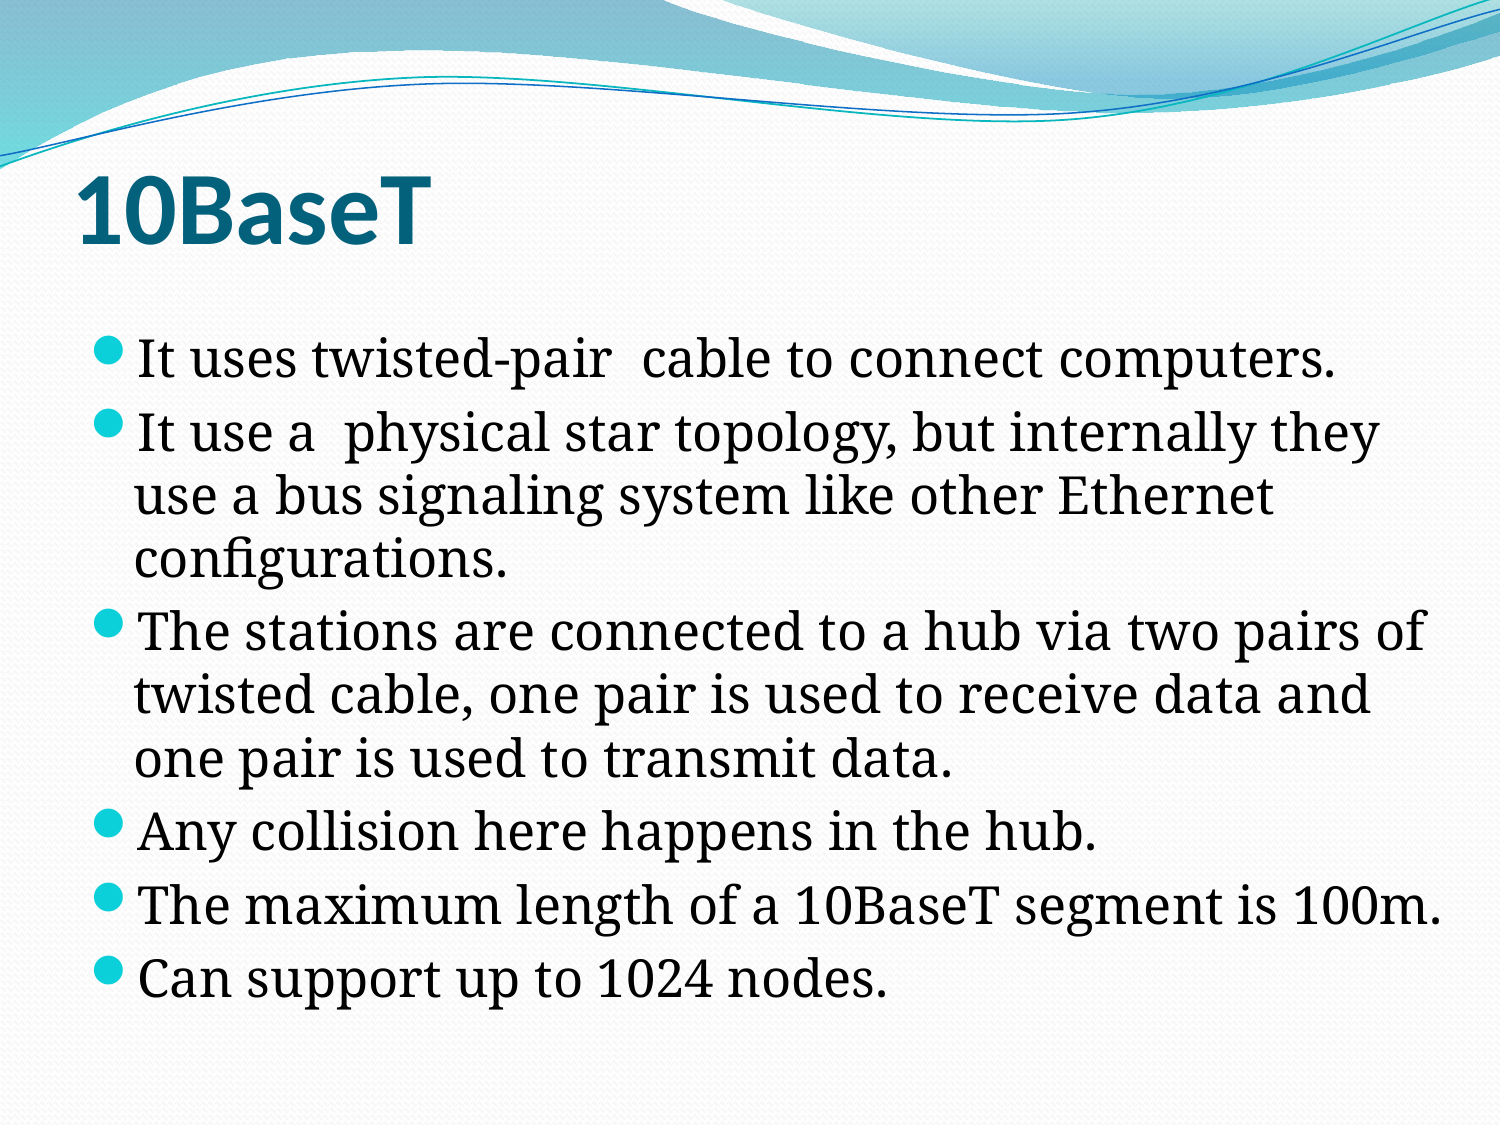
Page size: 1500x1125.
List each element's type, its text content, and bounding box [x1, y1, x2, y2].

title 10BaseT [71, 78, 1422, 266]
list It uses twisted-pair cable to connect computers. It use a physical star topology, but internally they use a bus signaling system like other Ethernet configurations. The stations are connected to a hub via two pairs of twisted cable, one pair is used to receive data and one pair is used to transmit data. Any collision here happens in the hub. The maximum length of a 10BaseT segment is 100m. Can support up to 1024 nodes. [75, 317, 1459, 1038]
